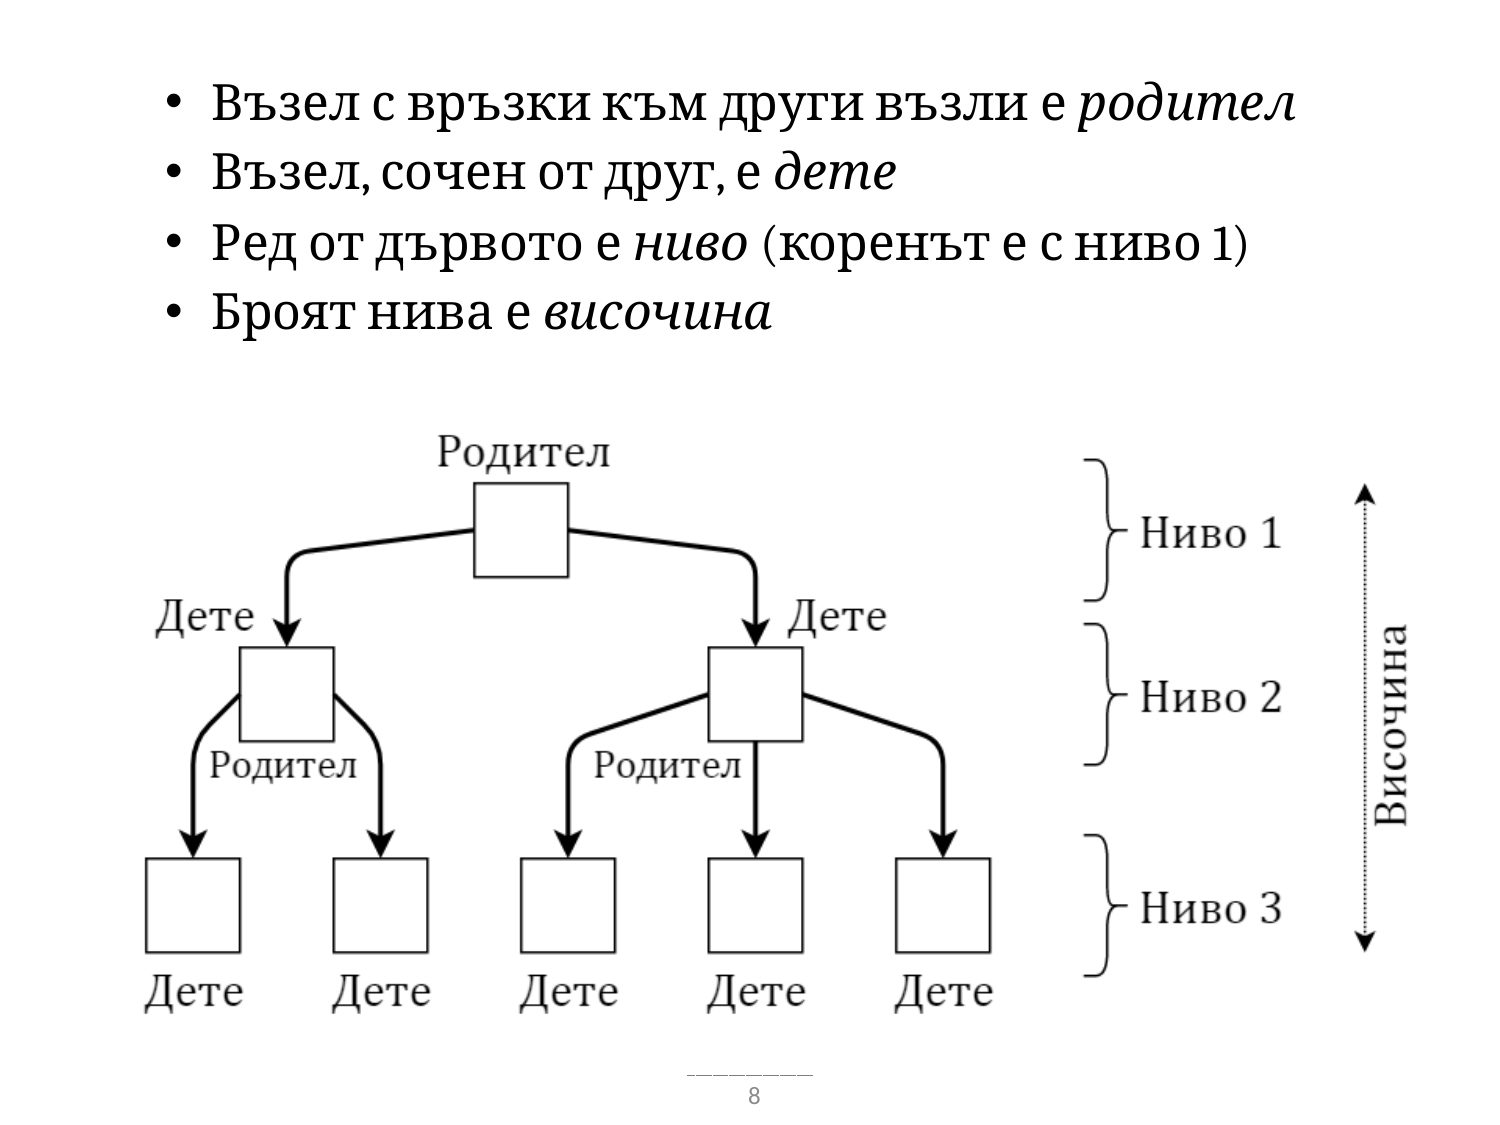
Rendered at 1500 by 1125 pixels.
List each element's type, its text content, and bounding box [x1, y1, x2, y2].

slide_number 8 [579, 1065, 930, 1125]
list Възел с връзки към други възли е родител Възел, сочен от друг, е дете Ред от дървото е ниво (коренът е с ниво 1) Броят нива е височина [75, 62, 1450, 1063]
picture [74, 412, 1426, 1026]
